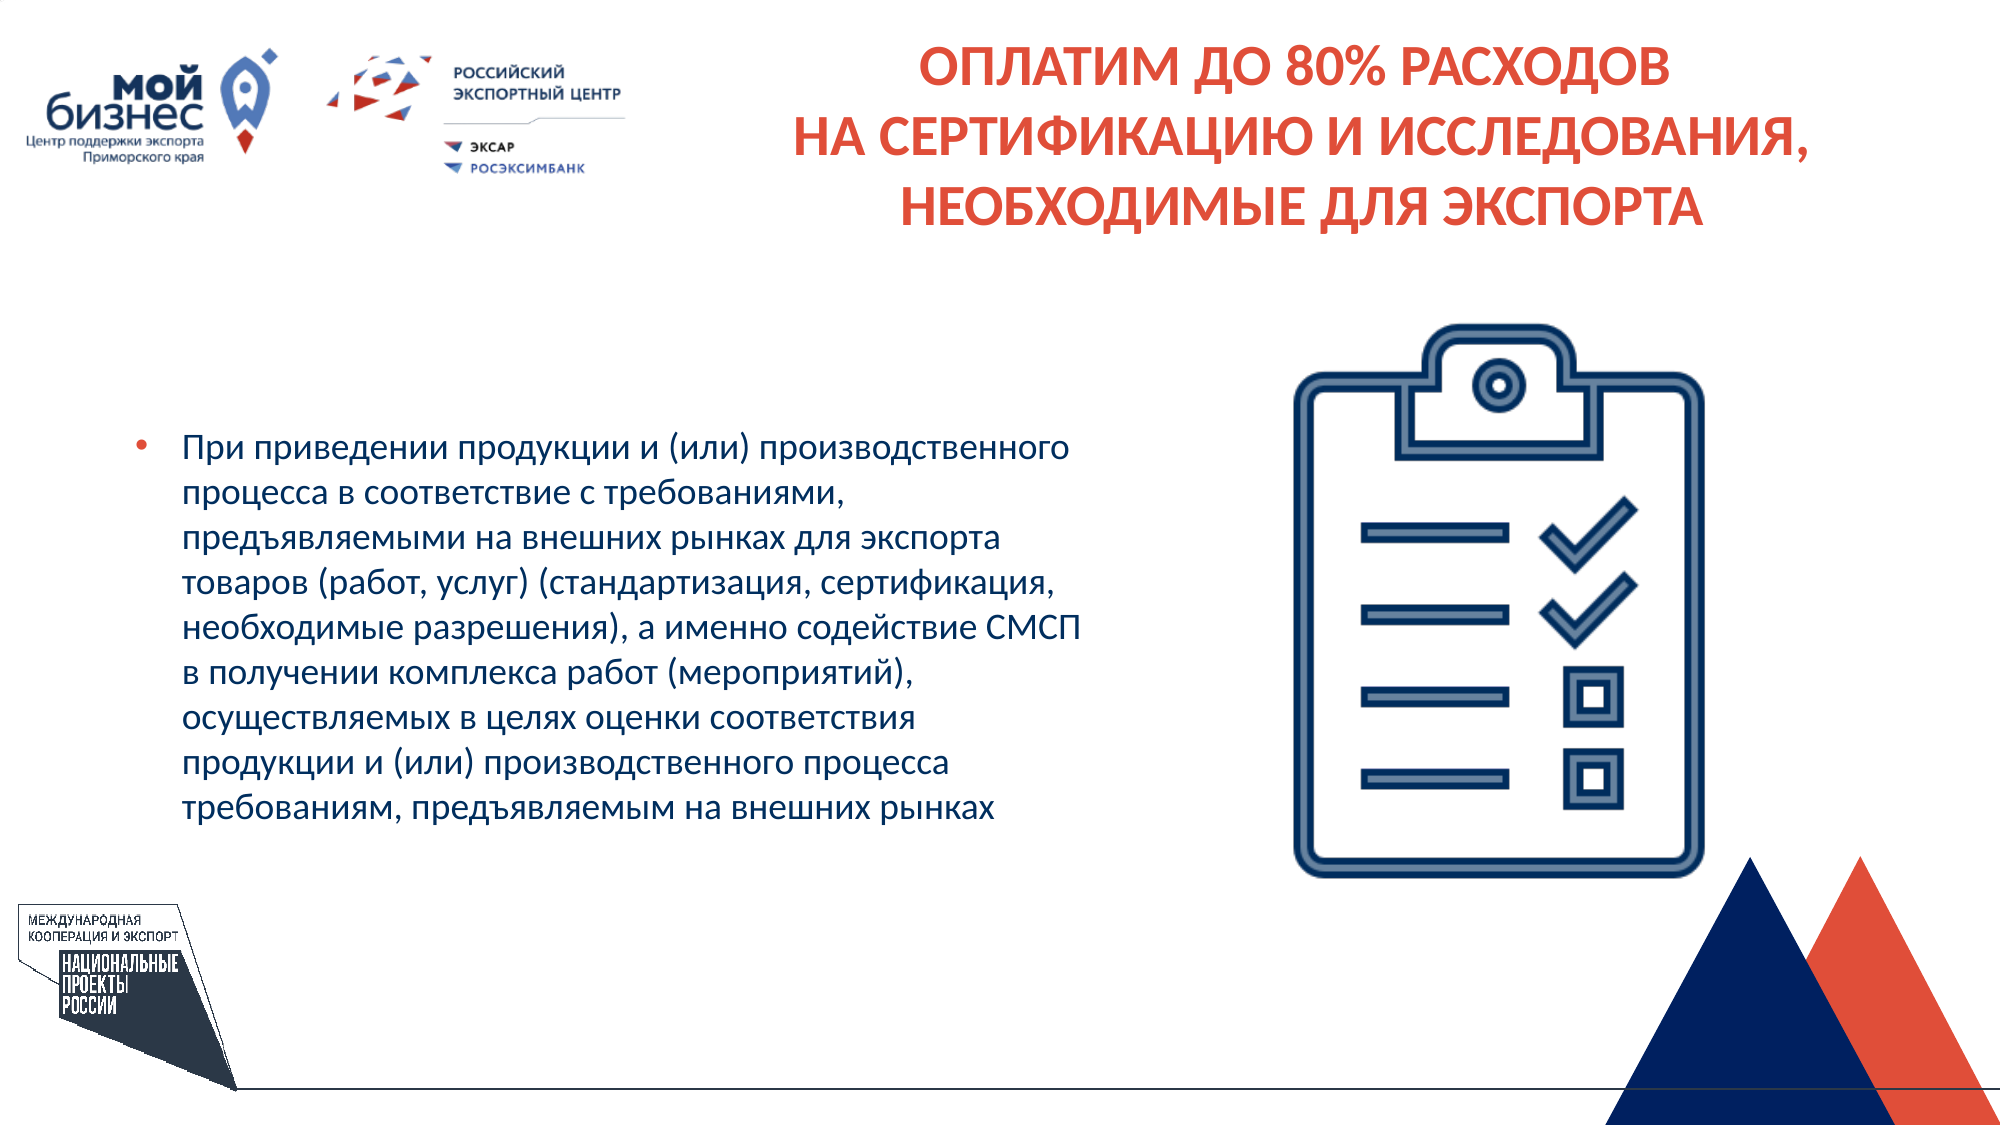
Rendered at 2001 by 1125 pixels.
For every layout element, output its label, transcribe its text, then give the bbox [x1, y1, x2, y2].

picture [1176, 273, 1823, 815]
picture [0, 0, 674, 226]
text_box При приведении продукции и (или) производственного процесса в соответствие с требованиями, предъявляемыми на внешних рынках для экспорта товаров (работ, услуг) (стандартизация, сертификация, необходимые разрешения), а именно содействие СМСП в получении комплекса работ (мероприятий), осуществляемых в целях оценки соответствия продукции и (или) производственного процесса требованиям, предъявляемым на внешних рынках [119, 414, 1105, 815]
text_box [0, 815, 2000, 1125]
text_box ОПЛАТИМ ДО 80% РАСХОДОВ НА СЕРТИФИКАЦИЮ И ИССЛЕДОВАНИЯ, НЕОБХОДИМЫЕ ДЛЯ ЭКСПОРТА [688, 19, 1916, 245]
